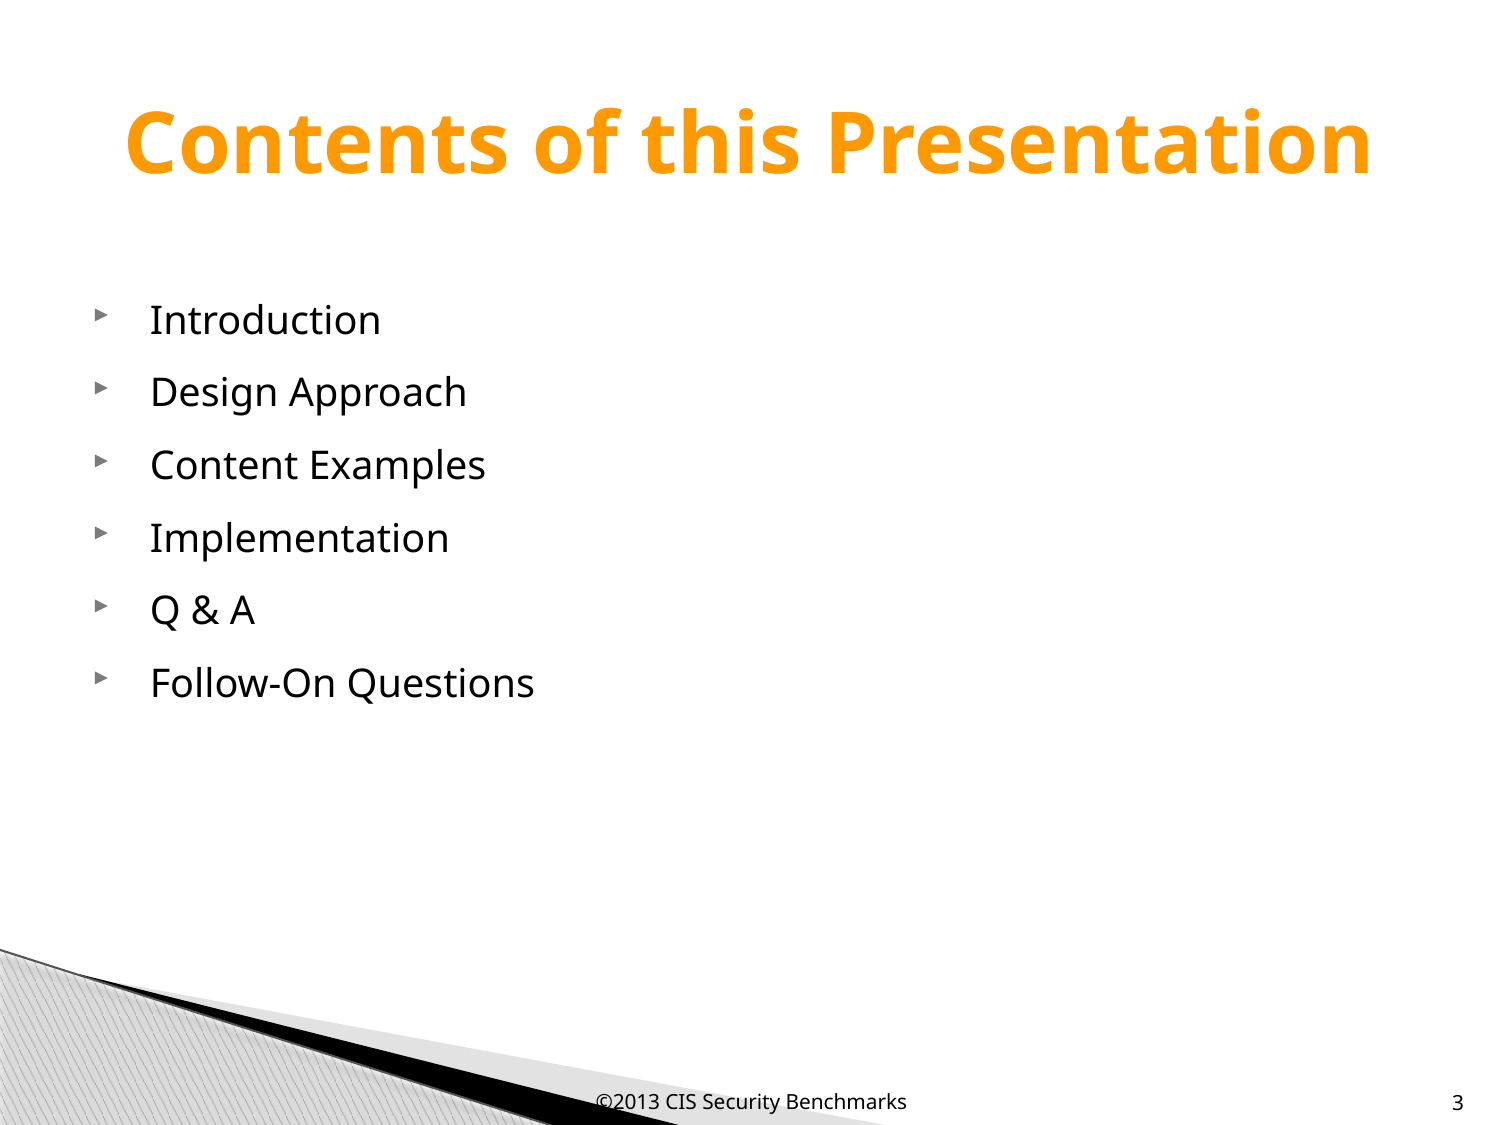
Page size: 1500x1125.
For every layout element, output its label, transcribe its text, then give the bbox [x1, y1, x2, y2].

slide_number 3 [1418, 1065, 1479, 1125]
footer ©2013 CIS Security Benchmarks [508, 1064, 1000, 1125]
title Contents of this Presentation [75, 45, 1425, 233]
list Introduction Design Approach Content Examples Implementation Q & A Follow-On Questions [75, 287, 1425, 986]
